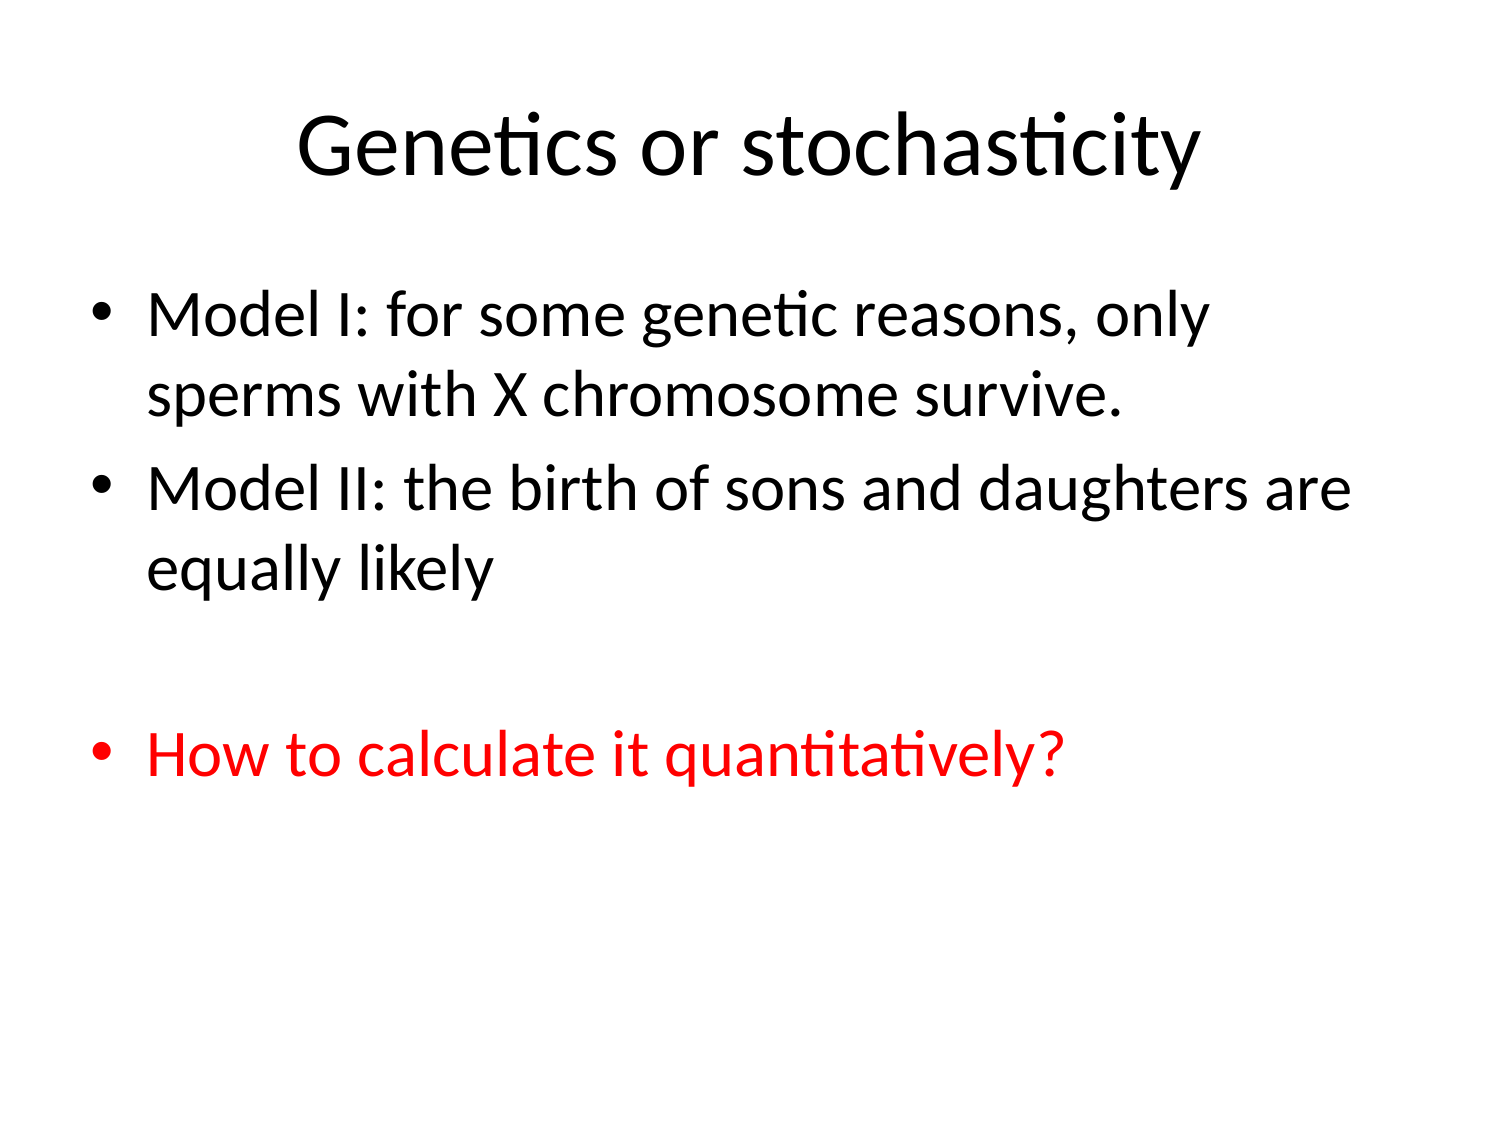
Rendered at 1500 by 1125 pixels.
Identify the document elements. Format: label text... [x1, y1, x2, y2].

list Model I: for some genetic reasons, only sperms with X chromosome survive. Model II: the birth of sons and daughters are equally likely How to calculate it quantitatively? [75, 262, 1425, 1005]
title Genetics or stochasticity [75, 45, 1425, 233]
